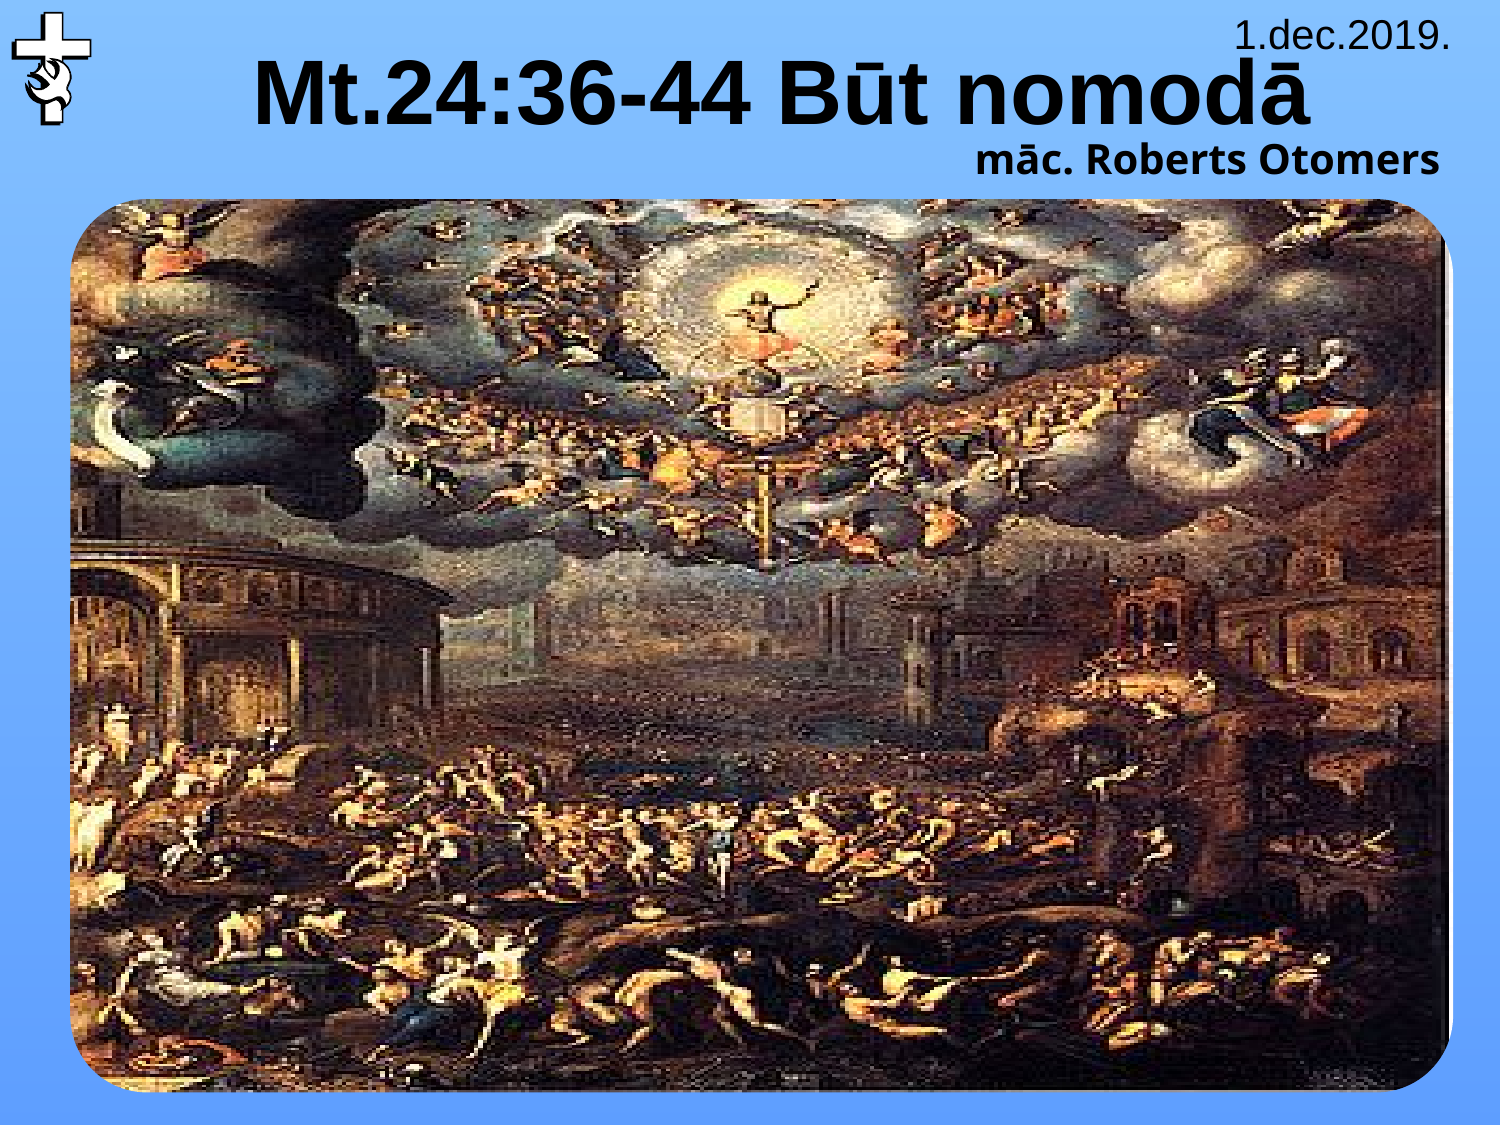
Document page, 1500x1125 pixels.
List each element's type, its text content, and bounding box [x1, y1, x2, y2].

title Mt.24:36-44 Būt nomodā [52, 0, 1500, 177]
text_box 1.dec.2019. [1218, 0, 1500, 65]
picture [11, 11, 92, 126]
text_box māc. Roberts Otomers [915, 125, 1500, 191]
picture [70, 198, 1454, 1093]
